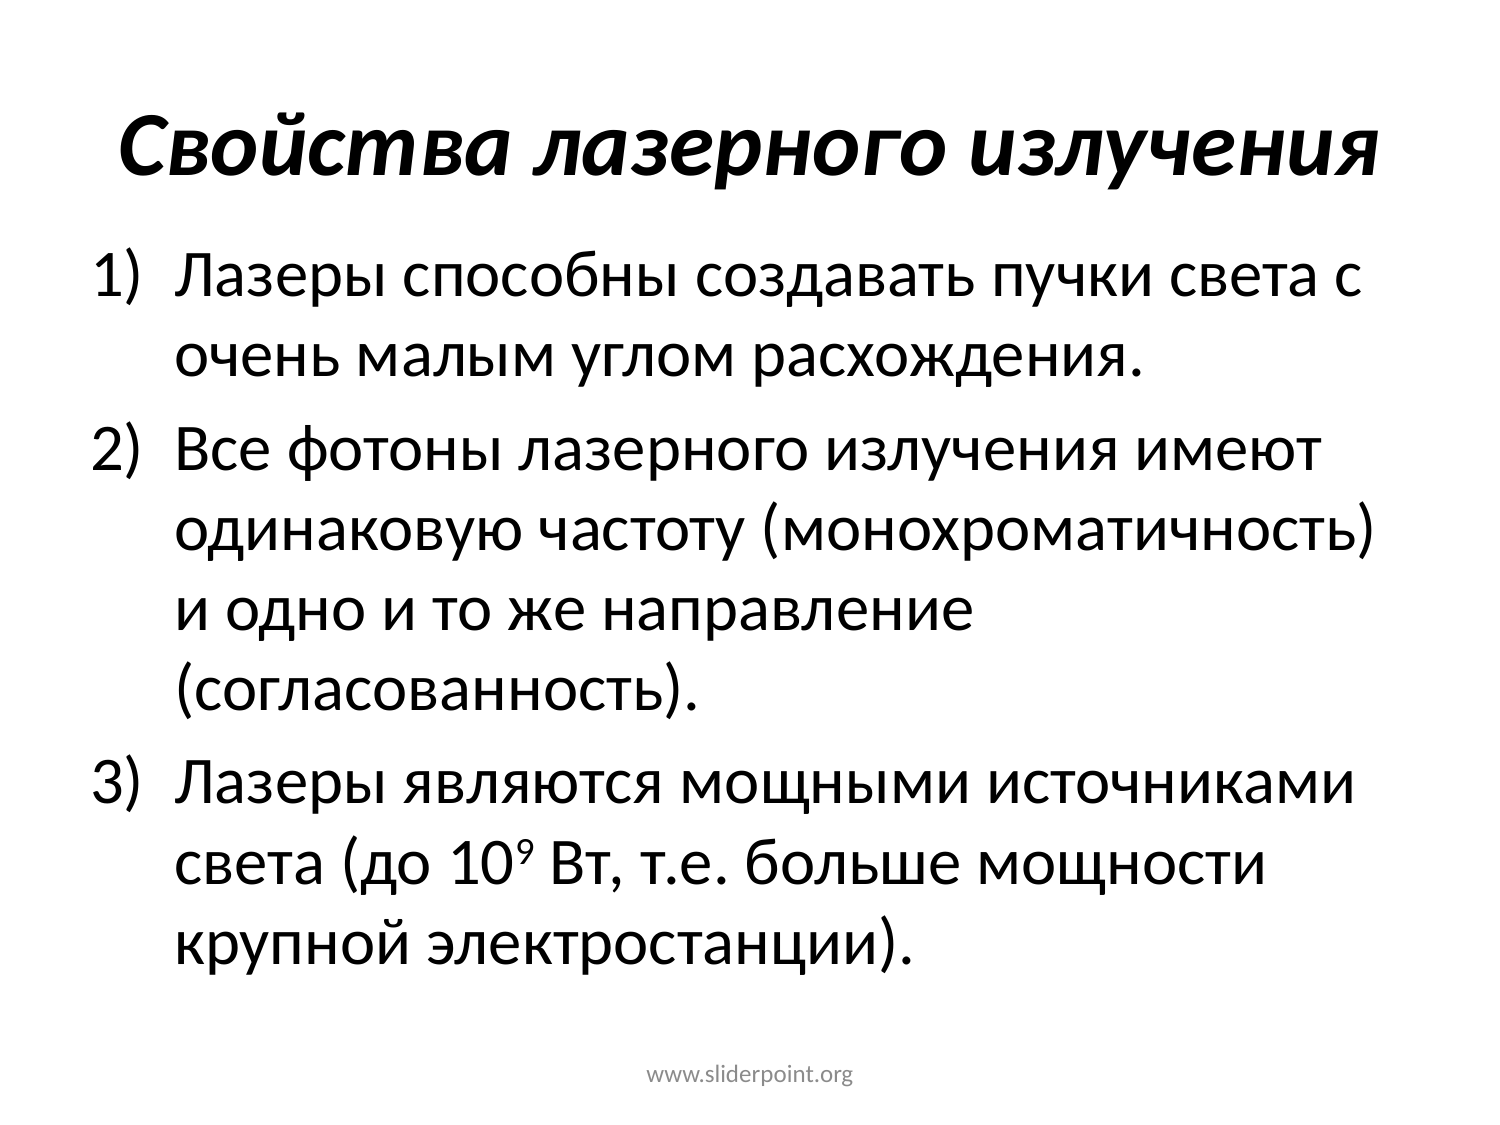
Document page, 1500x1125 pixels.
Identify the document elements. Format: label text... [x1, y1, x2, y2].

footer www.sliderpoint.org [512, 1042, 988, 1103]
title Свойства лазерного излучения [75, 45, 1425, 222]
list Лазеры способны создавать пучки света с очень малым углом расхождения. Все фотоны лазерного излучения имеют одинаковую частоту (монохроматичность) и одно и то же направление (согласованность). Лазеры являются мощными источниками света (до 109 Вт, т.е. больше мощности крупной электростанции). [75, 222, 1425, 1055]
